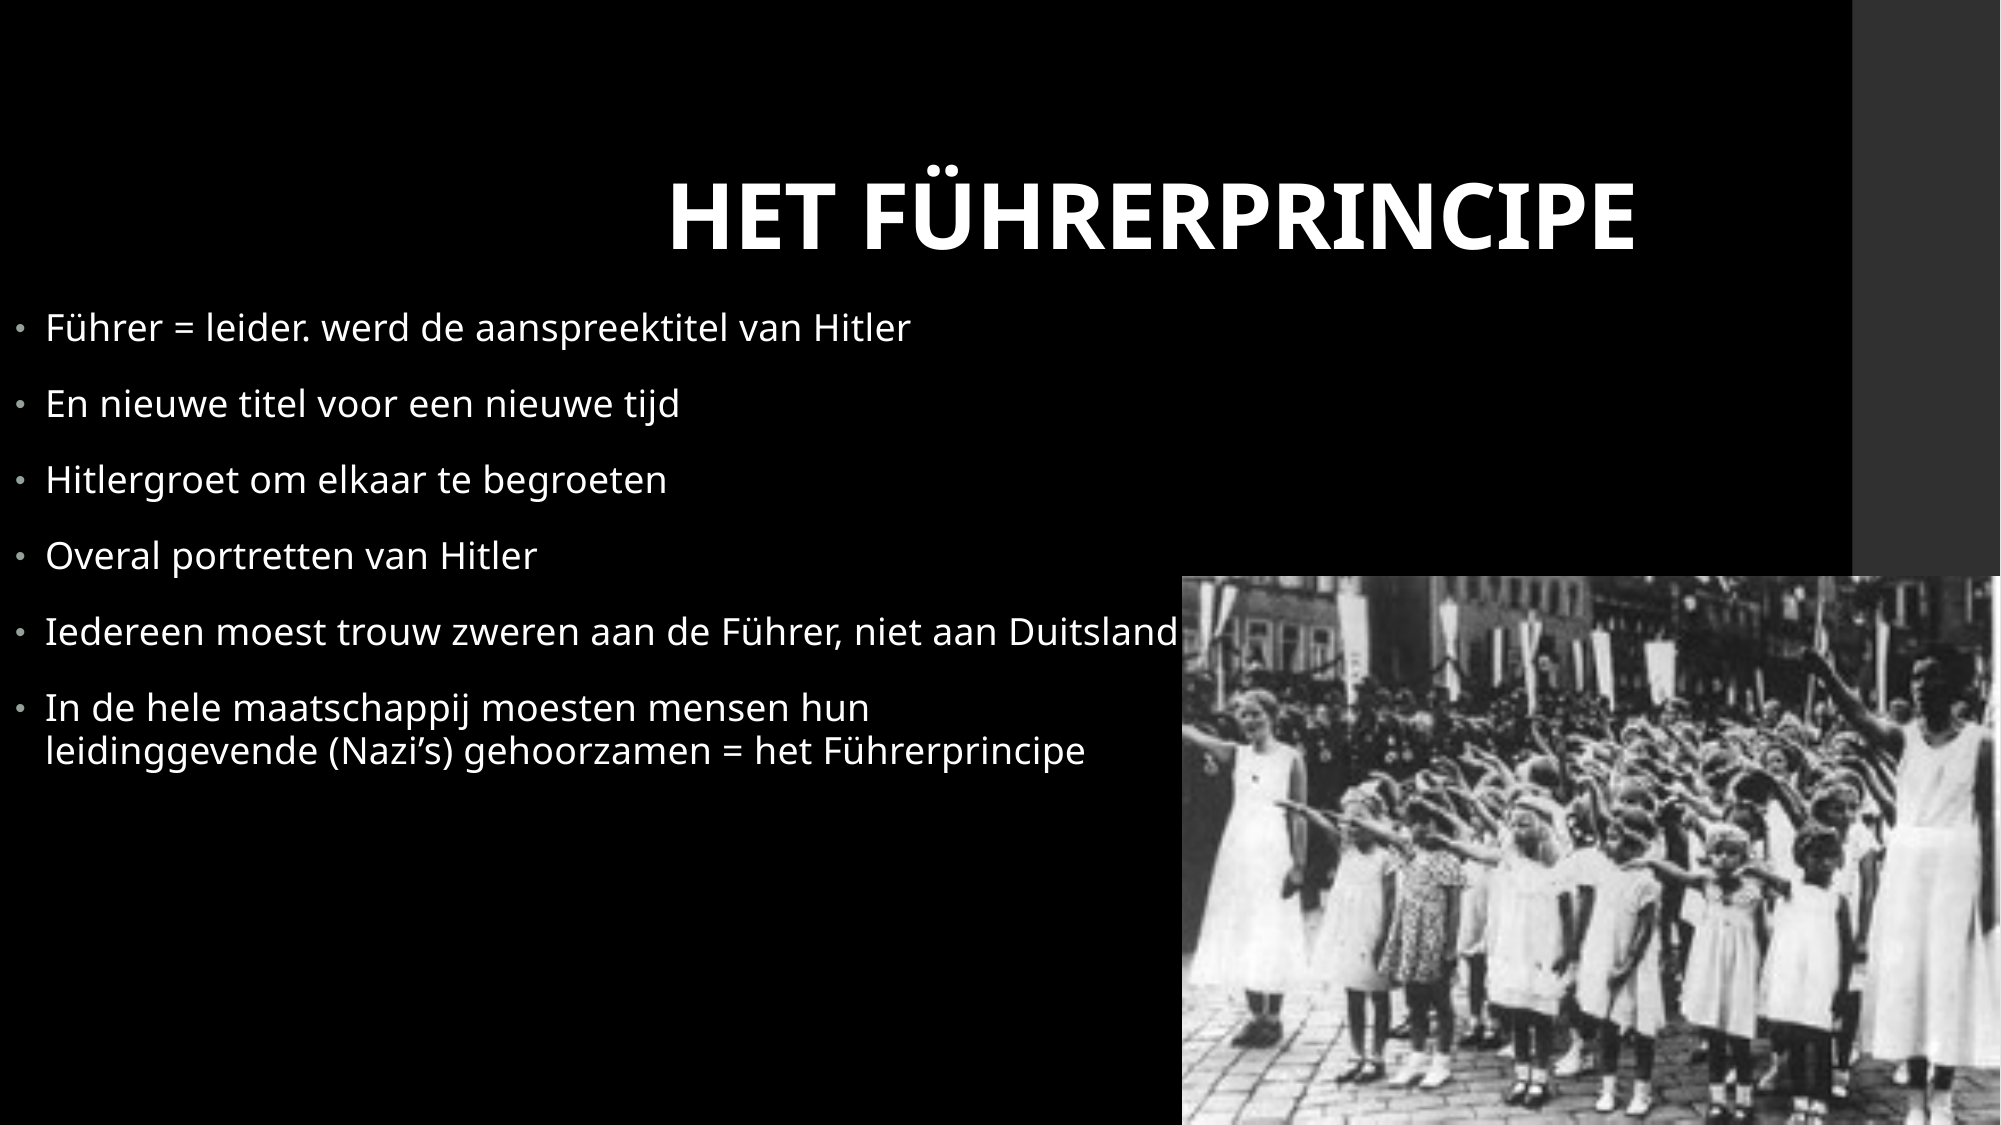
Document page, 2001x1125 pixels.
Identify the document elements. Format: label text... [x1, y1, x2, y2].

title HET FÜHRERPRINCIPE [206, 60, 1797, 278]
picture [1182, 576, 2000, 1125]
list Führer = leider. werd de aanspreektitel van Hitler En nieuwe titel voor een nieuwe tijd Hitlergroet om elkaar te begroeten Overal portretten van Hitler Iedereen moest trouw zweren aan de Führer, niet aan Duitsland In de hele maatschappij moesten mensen hun leidinggevende (Nazi’s) gehoorzamen = het Führerprincipe [0, 299, 2000, 1125]
